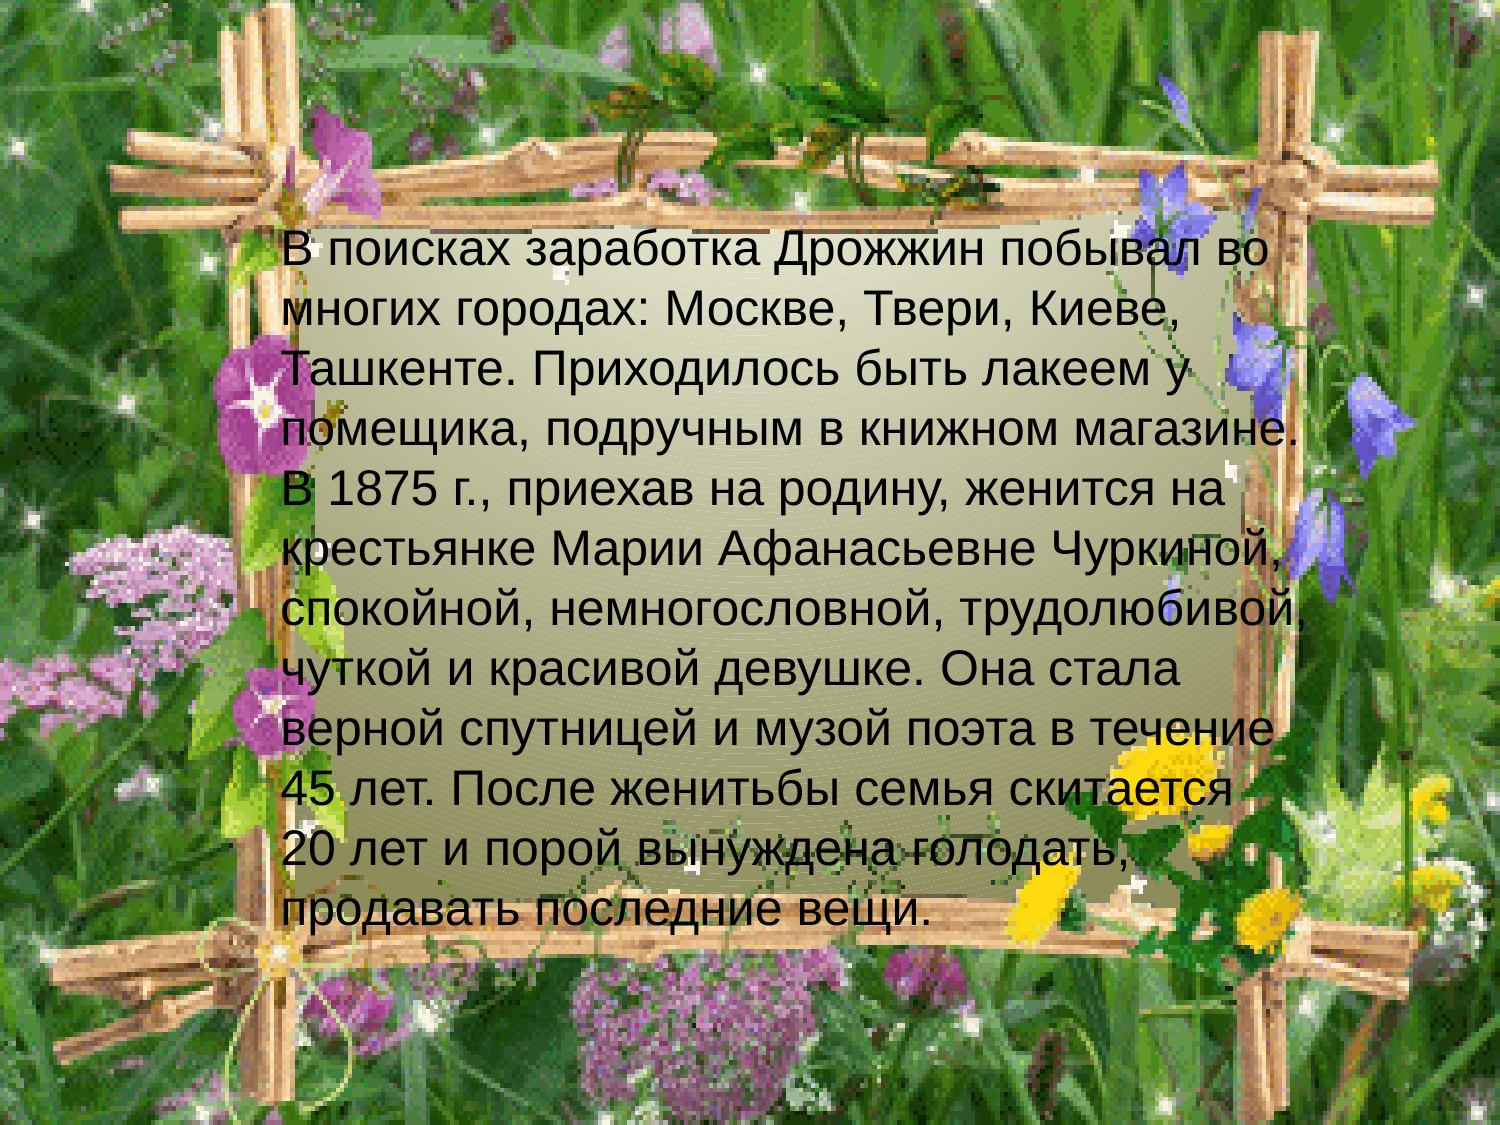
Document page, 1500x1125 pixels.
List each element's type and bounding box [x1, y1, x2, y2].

list [0, 0, 1500, 1125]
